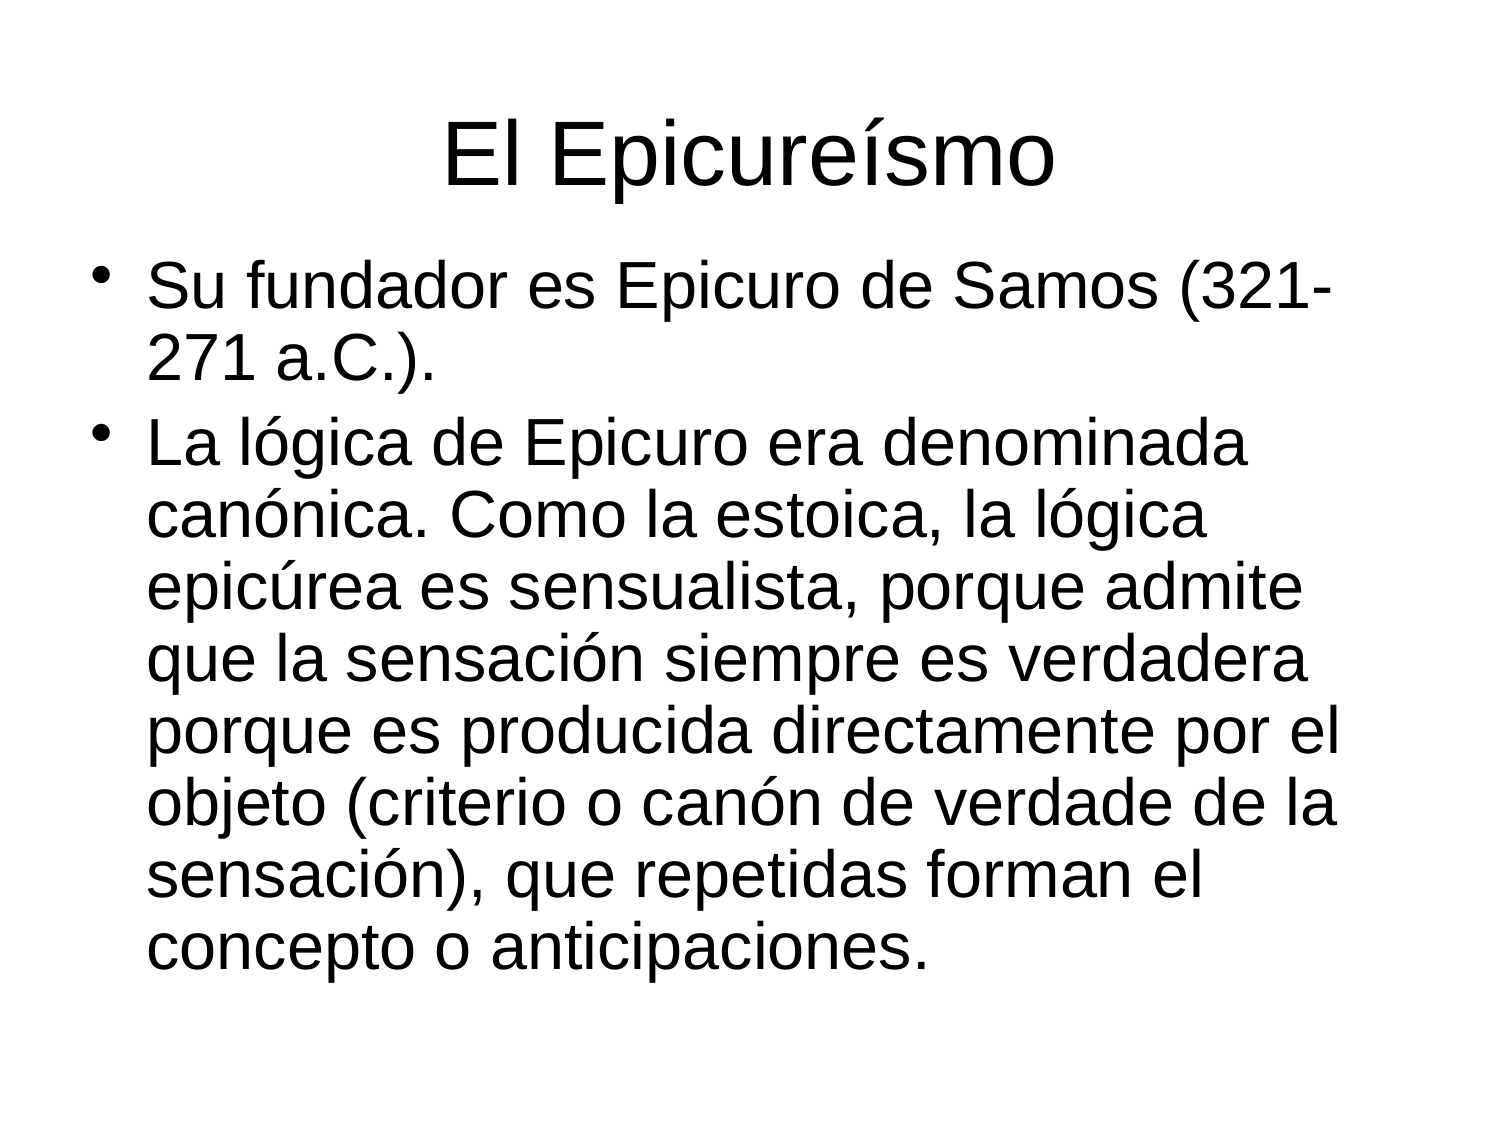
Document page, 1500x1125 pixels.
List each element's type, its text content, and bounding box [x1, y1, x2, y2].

title El Epicureísmo [74, 77, 1426, 221]
list Su fundador es Epicuro de Samos (321-271 a.C.). La lógica de Epicuro era denominada canónica. Como la estoica, la lógica epicúrea es sensualista, porque admite que la sensación siempre es verdadera porque es producida directamente por el objeto (criterio o canón de verdade de la sensación), que repetidas forman el concepto o anticipaciones. [74, 243, 1426, 1071]
